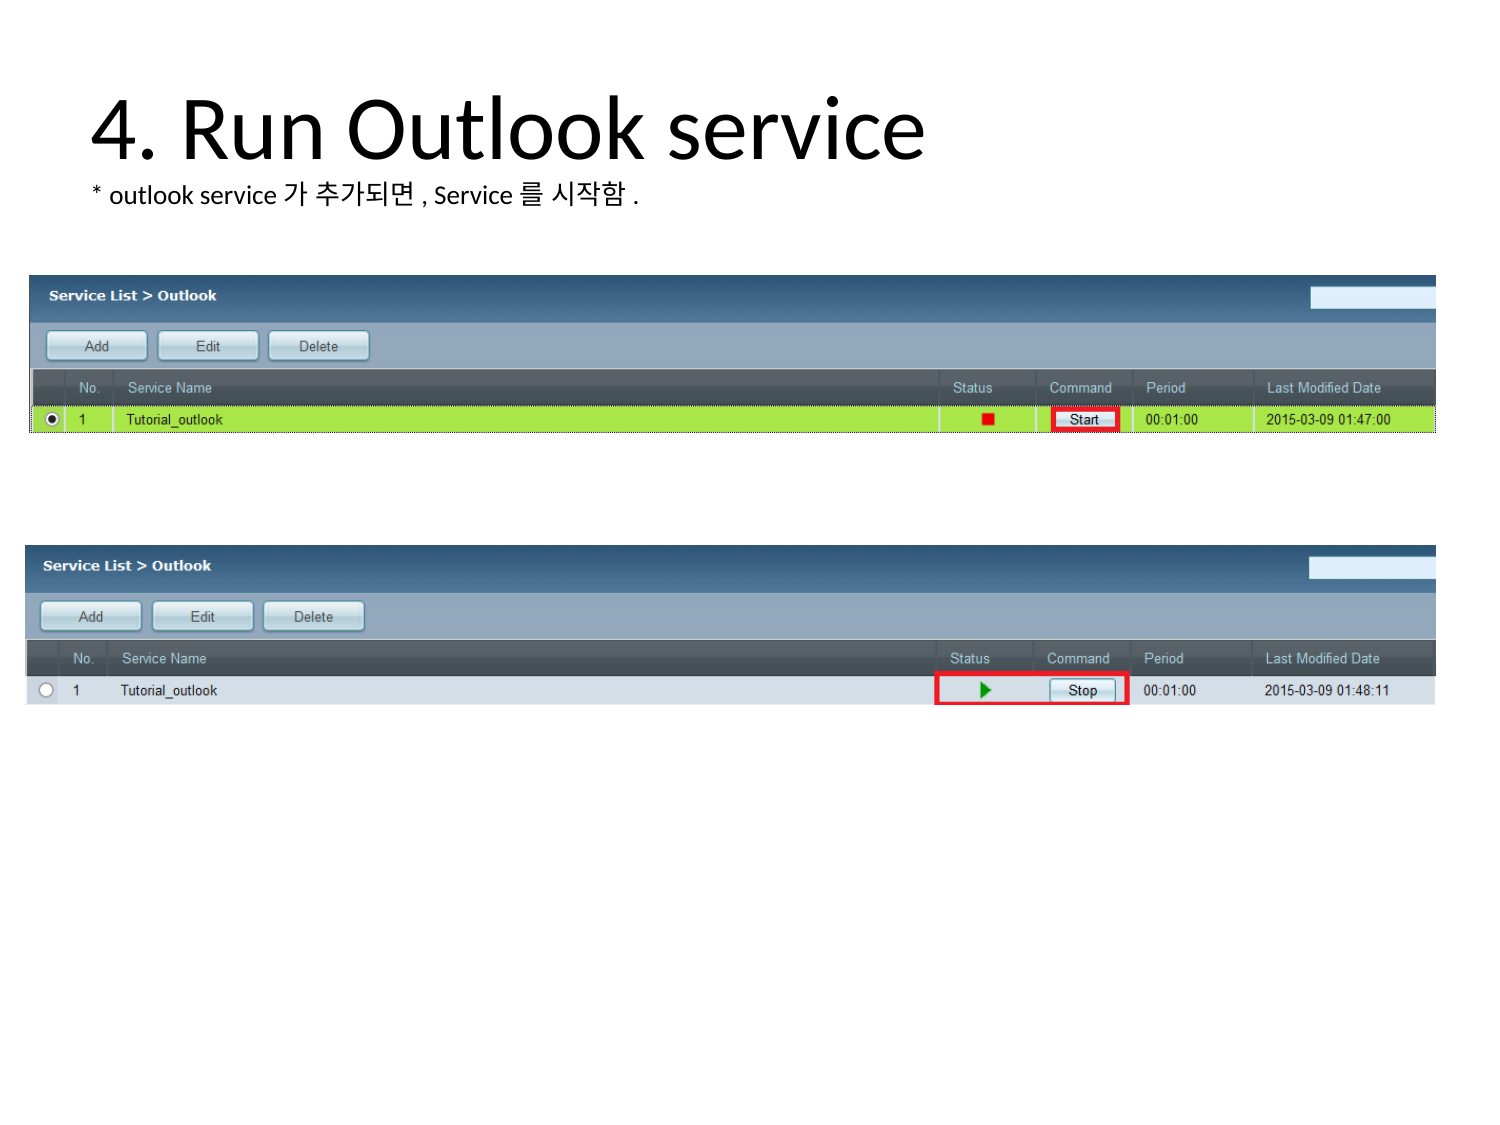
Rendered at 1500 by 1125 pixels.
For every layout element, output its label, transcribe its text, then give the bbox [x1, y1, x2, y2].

title 4. Run Outlook service * outlook service가 추가되면, Service를 시작함. [75, 45, 1425, 233]
picture [29, 275, 1436, 433]
picture [25, 545, 1436, 705]
